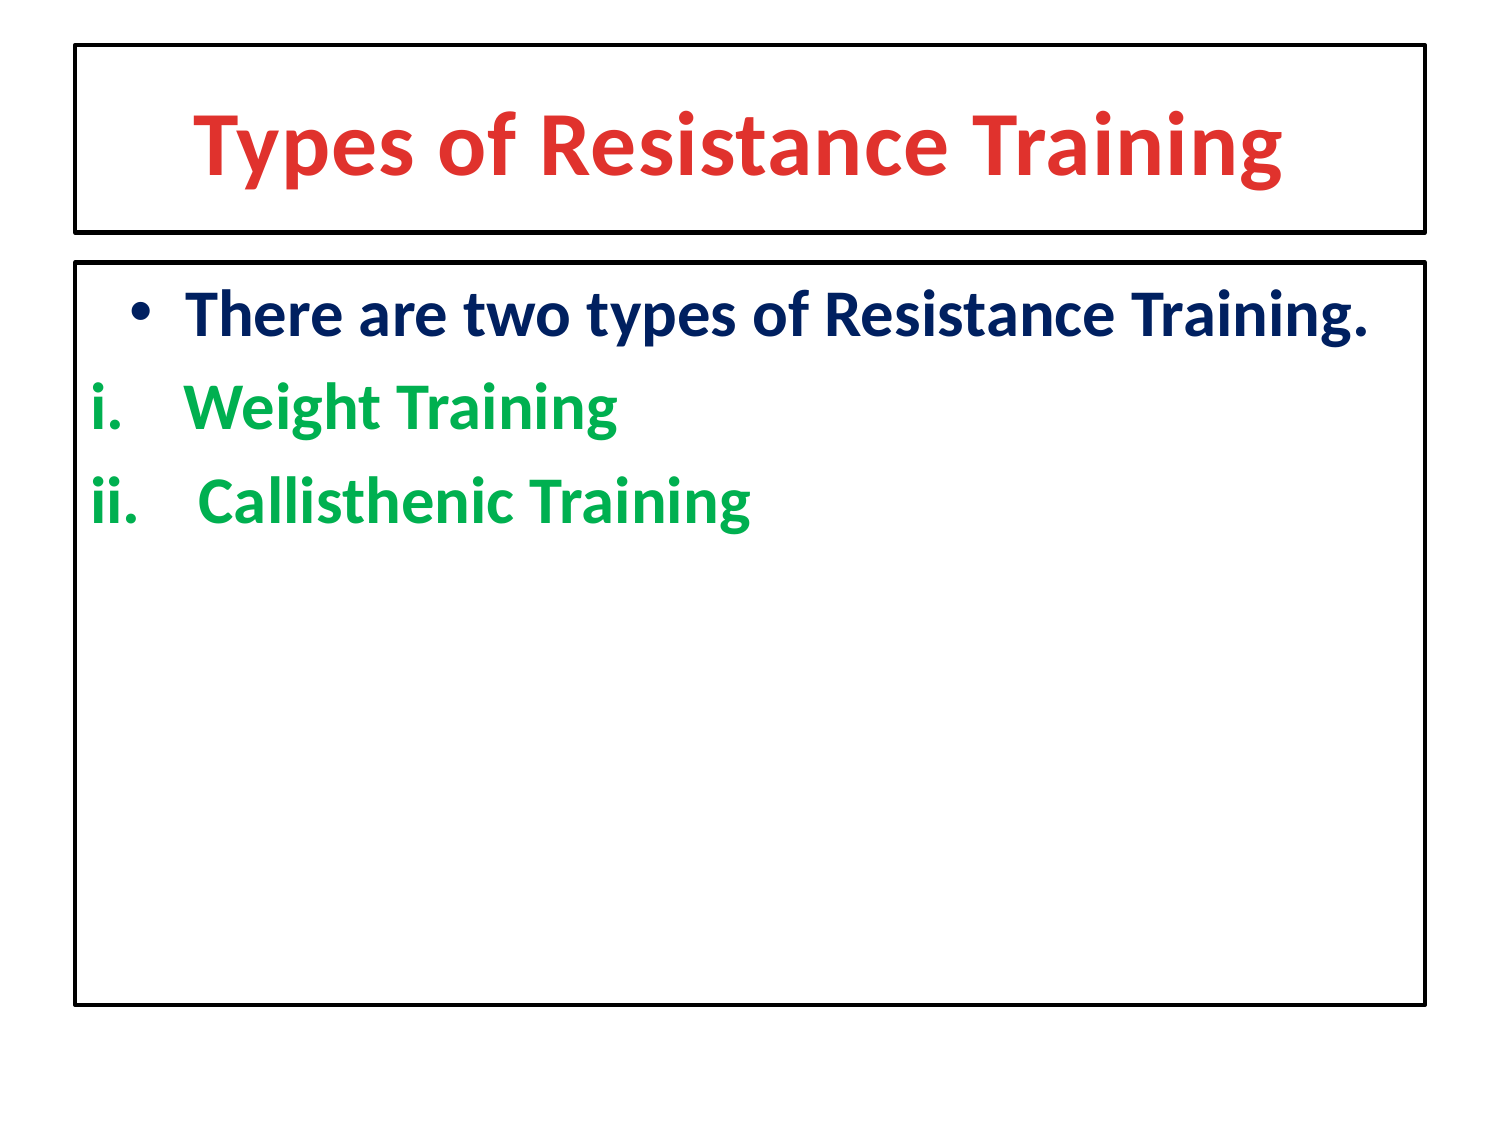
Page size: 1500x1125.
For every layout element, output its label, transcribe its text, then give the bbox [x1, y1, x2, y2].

title Types of Resistance Training [73, 43, 1427, 235]
list There are two types of Resistance Training. Weight Training Callisthenic Training [73, 260, 1427, 1007]
